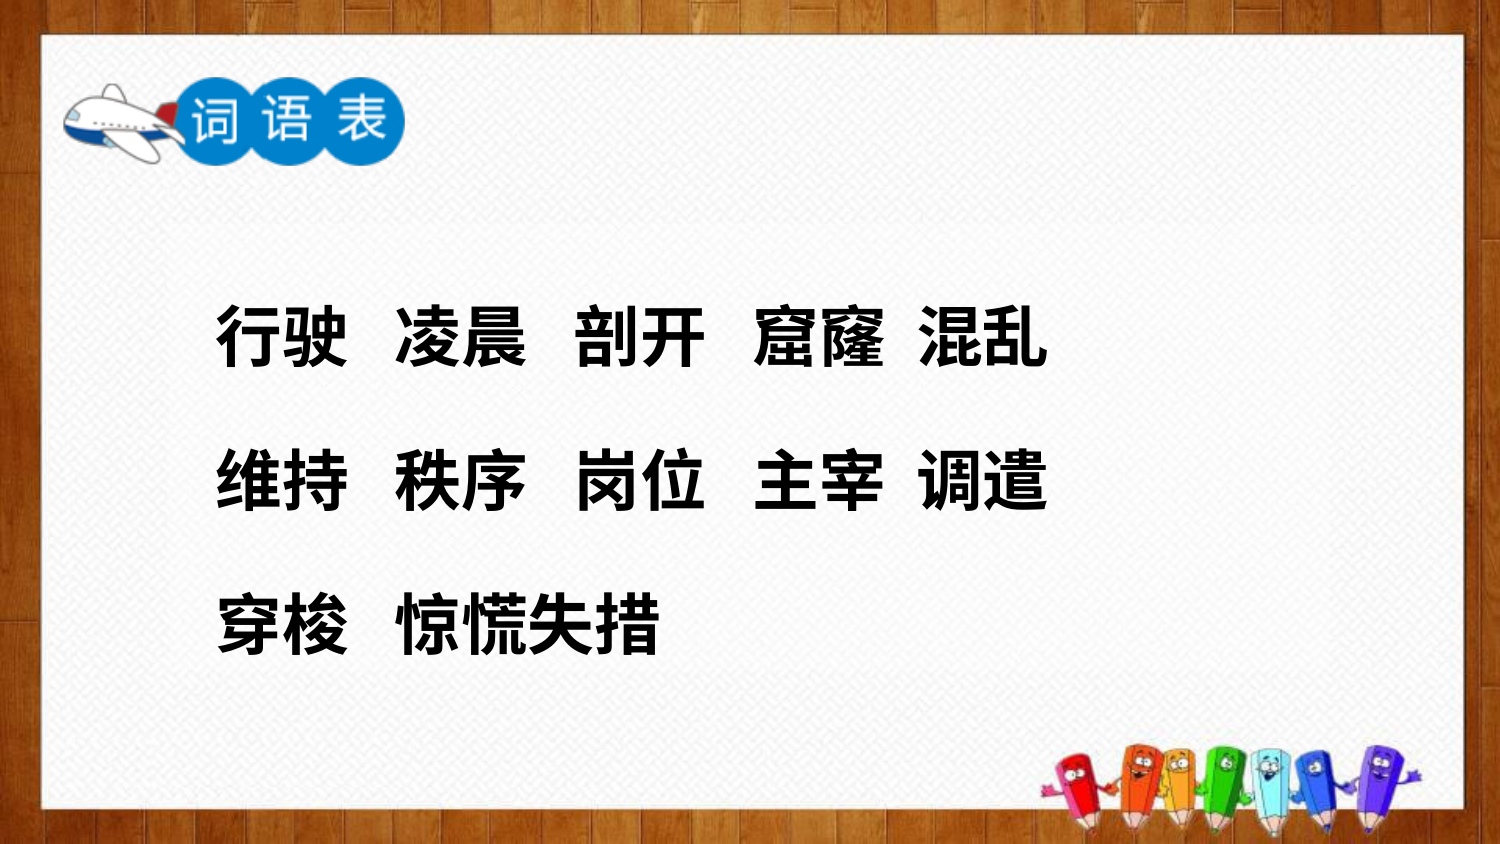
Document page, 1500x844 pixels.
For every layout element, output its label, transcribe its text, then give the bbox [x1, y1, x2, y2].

text_box 行驶 凌晨 剖开 窟窿 混乱 维持 秩序 岗位 主宰 调遣 穿梭 惊慌失措 [169, 223, 1331, 670]
picture [0, 0, 1500, 844]
